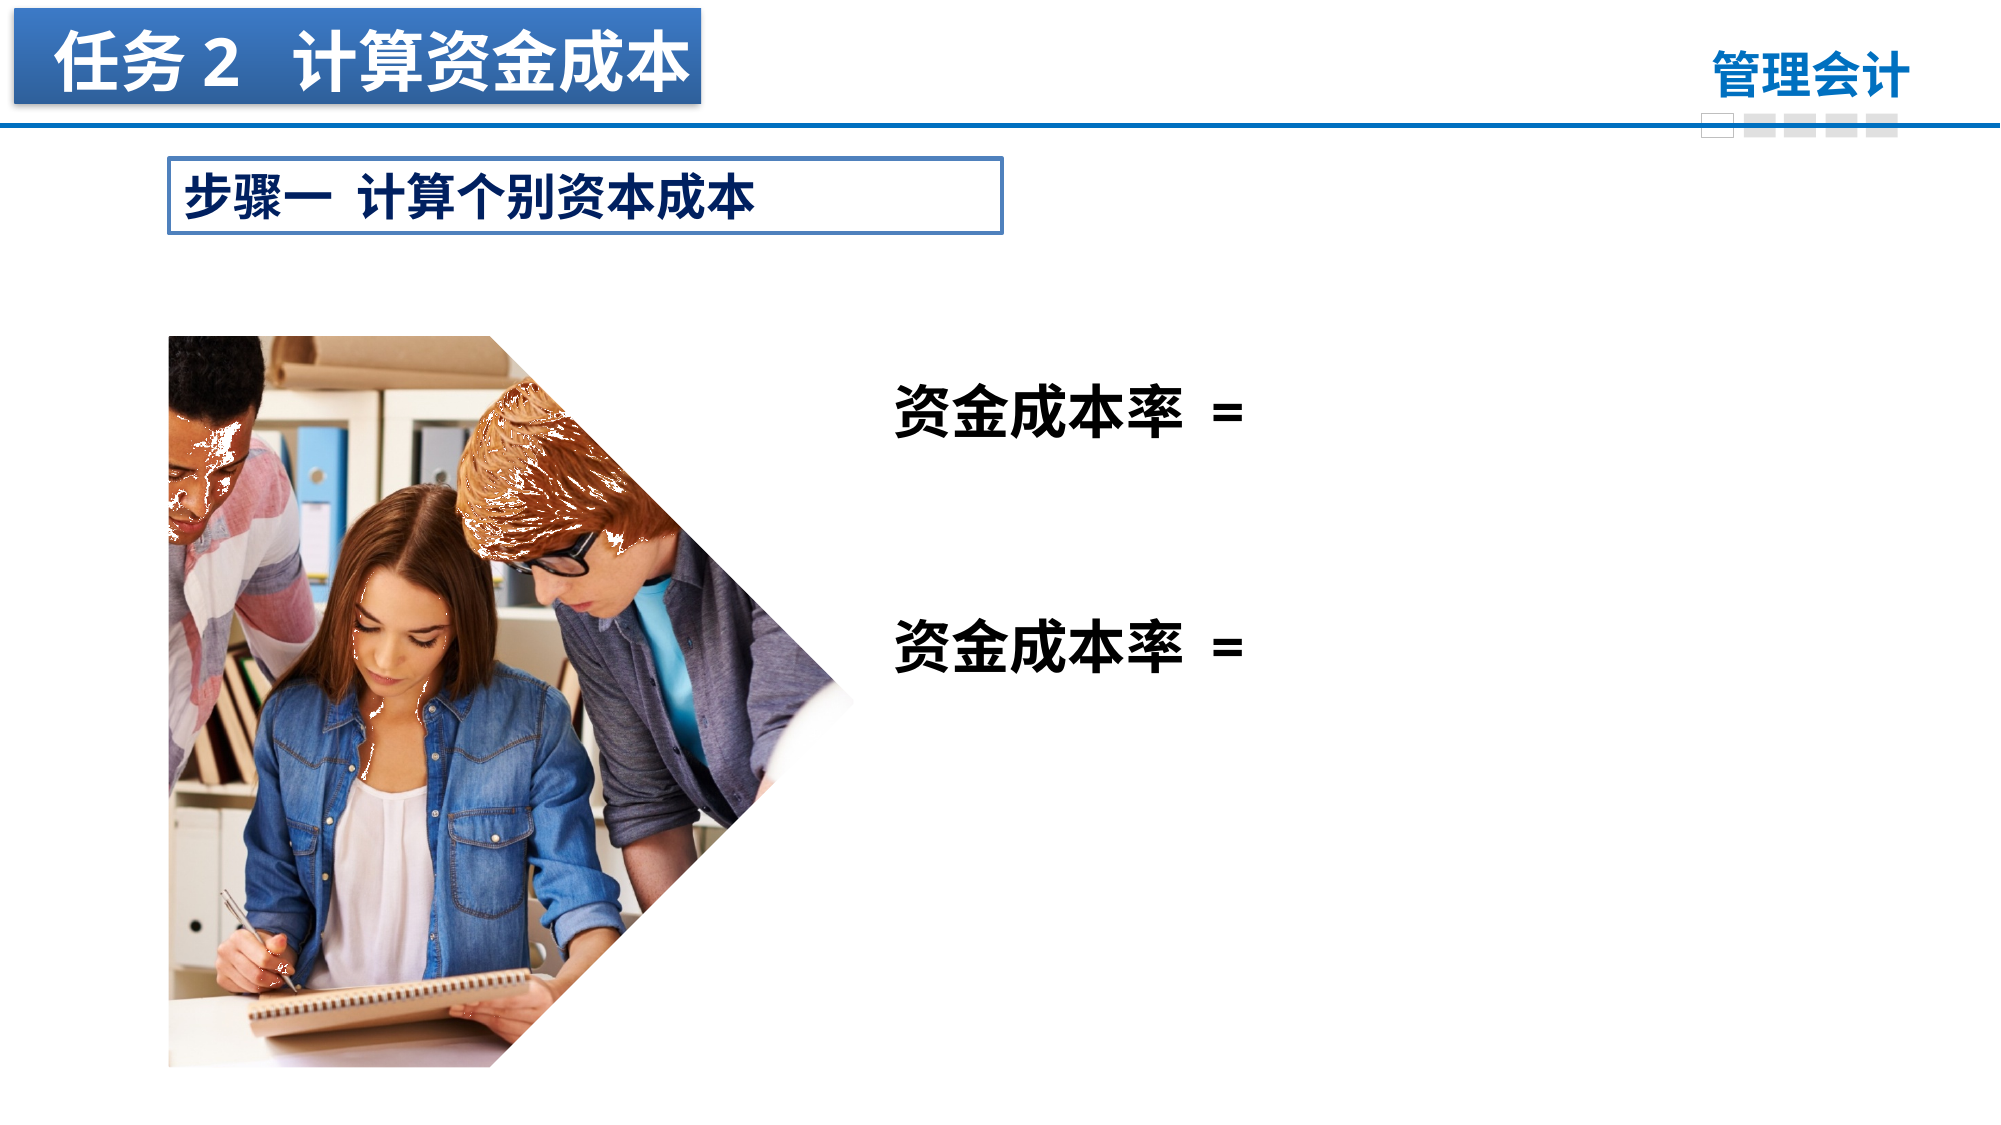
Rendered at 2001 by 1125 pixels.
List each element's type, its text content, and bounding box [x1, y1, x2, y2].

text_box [14, 7, 717, 109]
text_box 步骤一 计算个别资本成本 [167, 156, 1004, 235]
picture [168, 335, 854, 1068]
